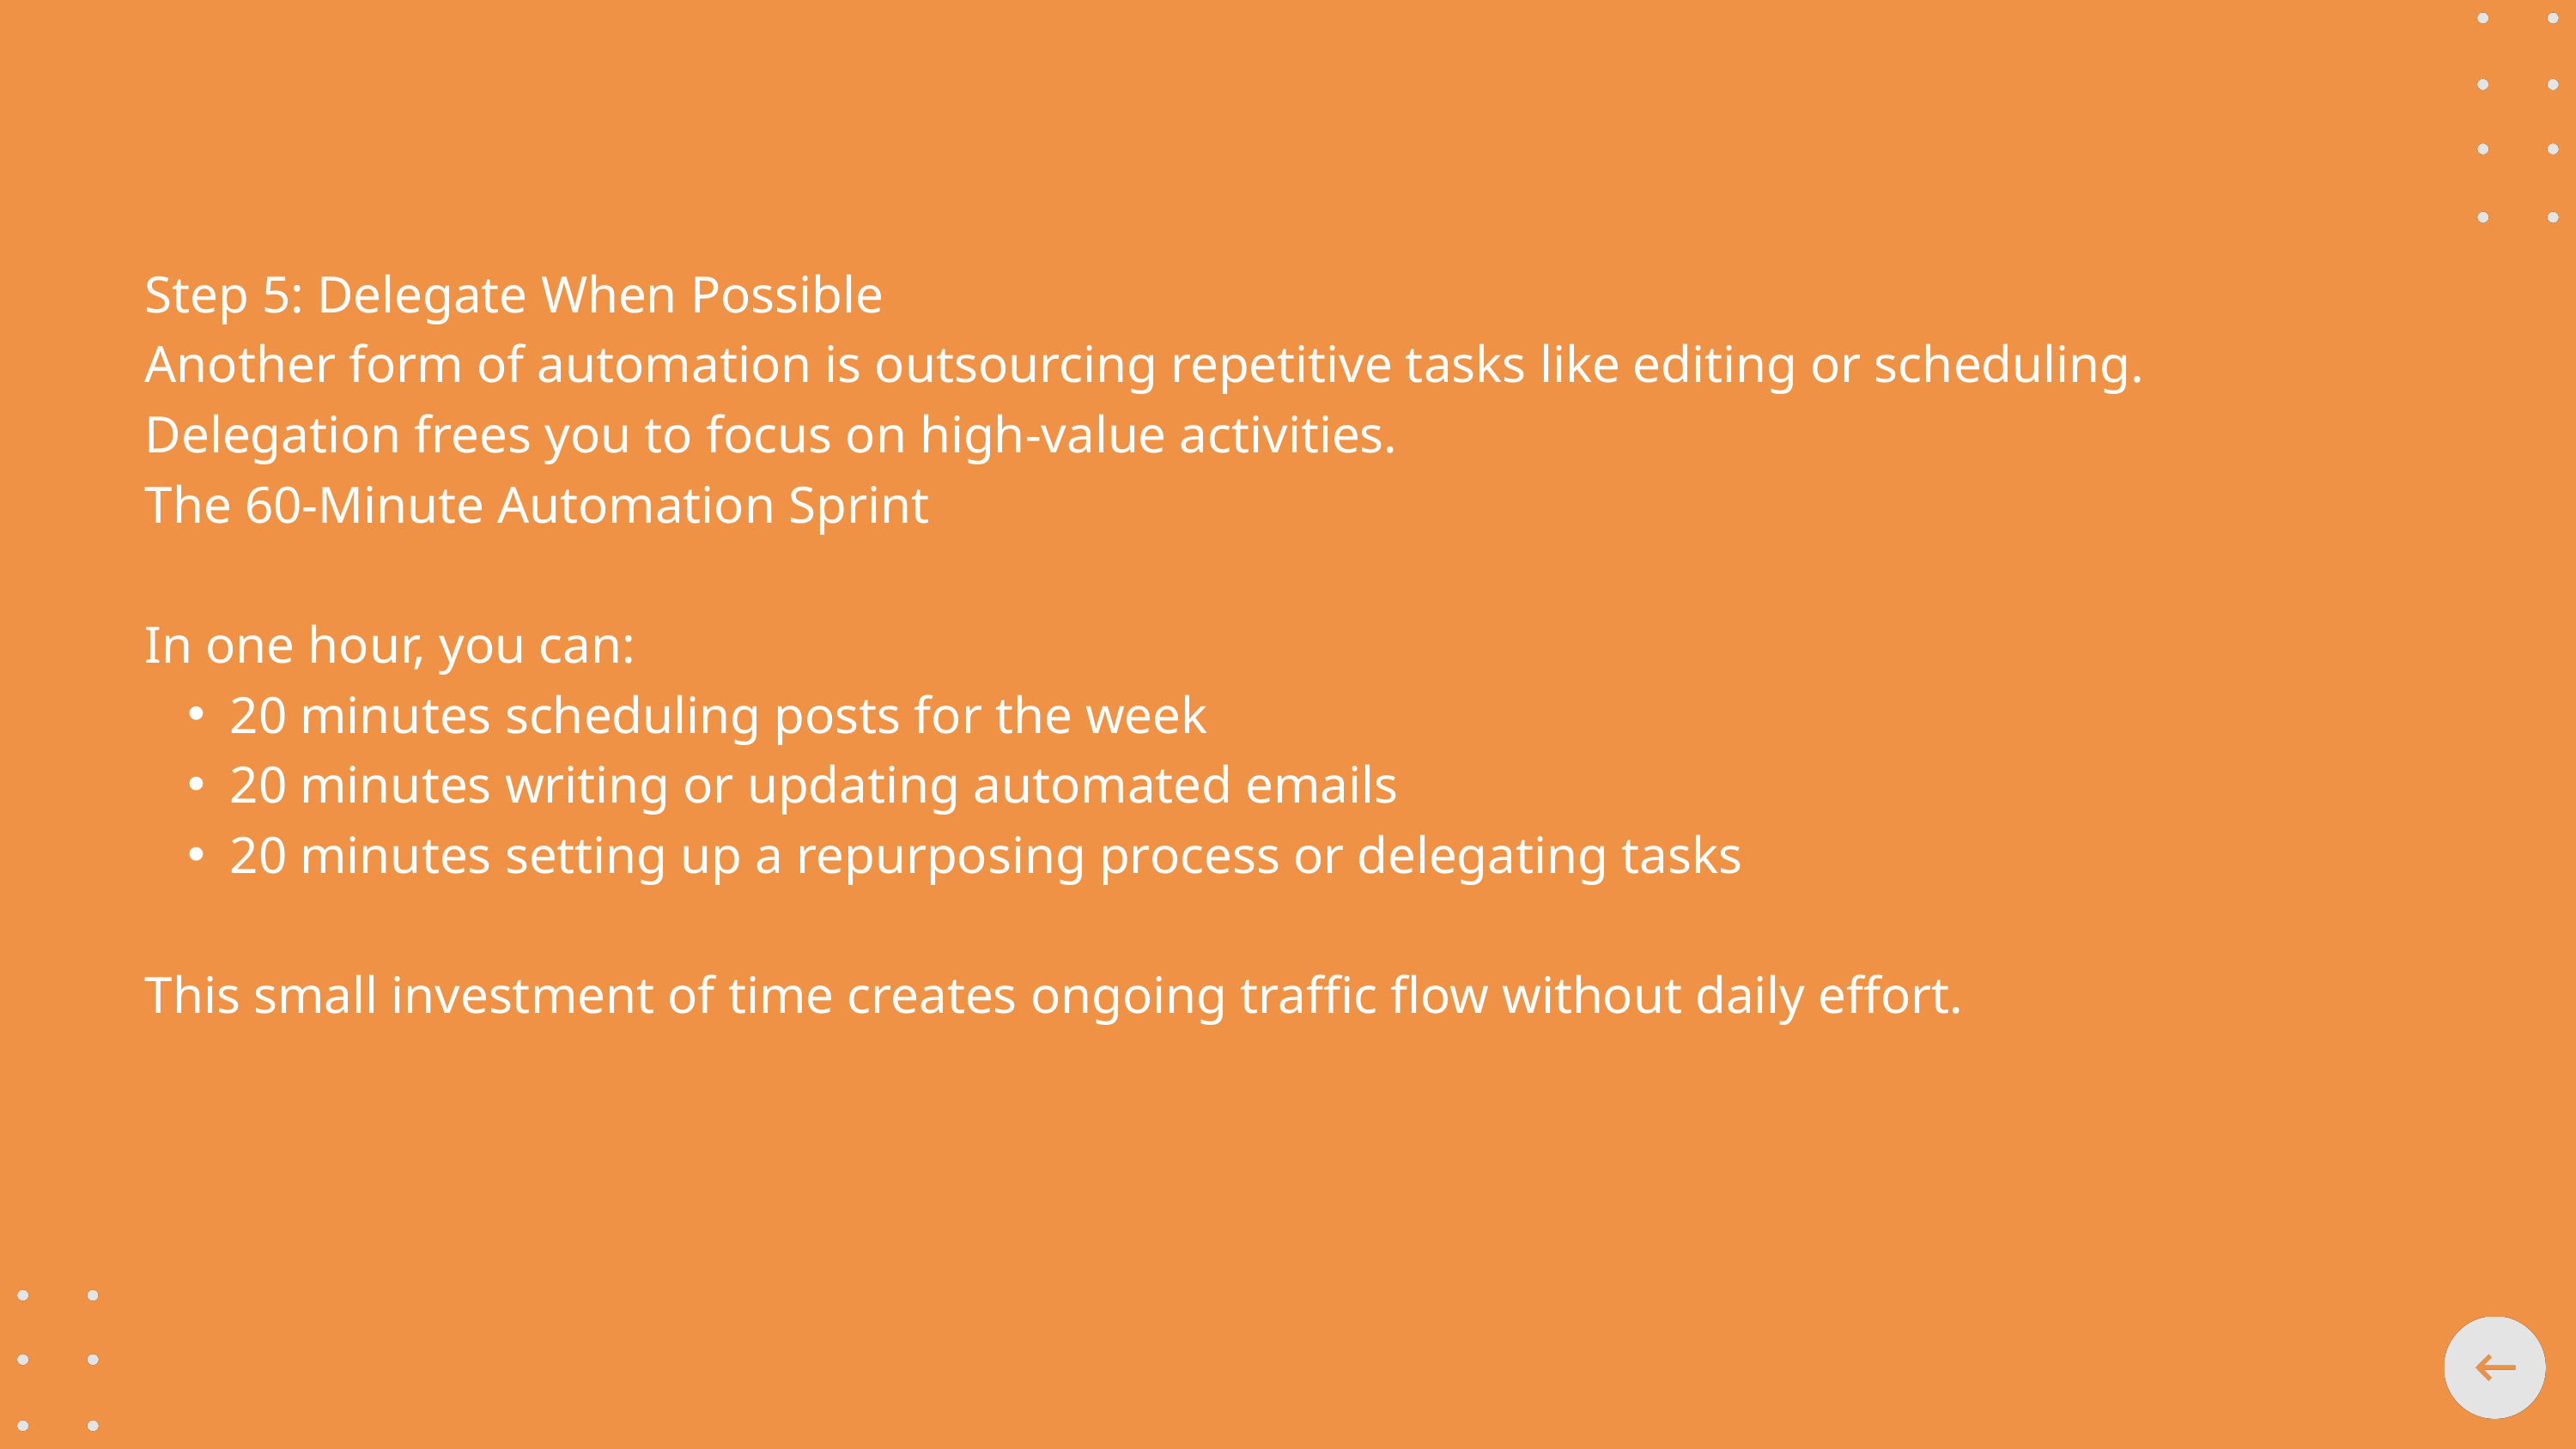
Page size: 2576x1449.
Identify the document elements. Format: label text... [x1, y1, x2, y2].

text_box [2444, 1316, 2547, 1419]
text_box Step 5: Delegate When Possible Another form of automation is outsourcing repetitive tasks like editing or scheduling. Delegation frees you to focus on high-value activities. The 60-Minute Automation Sprint In one hour, you can: 20 minutes scheduling posts for the week 20 minutes writing or updating automated emails 20 minutes setting up a repurposing process or delegating tasks This small investment of time creates ongoing traffic flow without daily effort. [144, 252, 2391, 1164]
text_box [2470, 0, 2576, 227]
text_box [0, 1285, 103, 1449]
